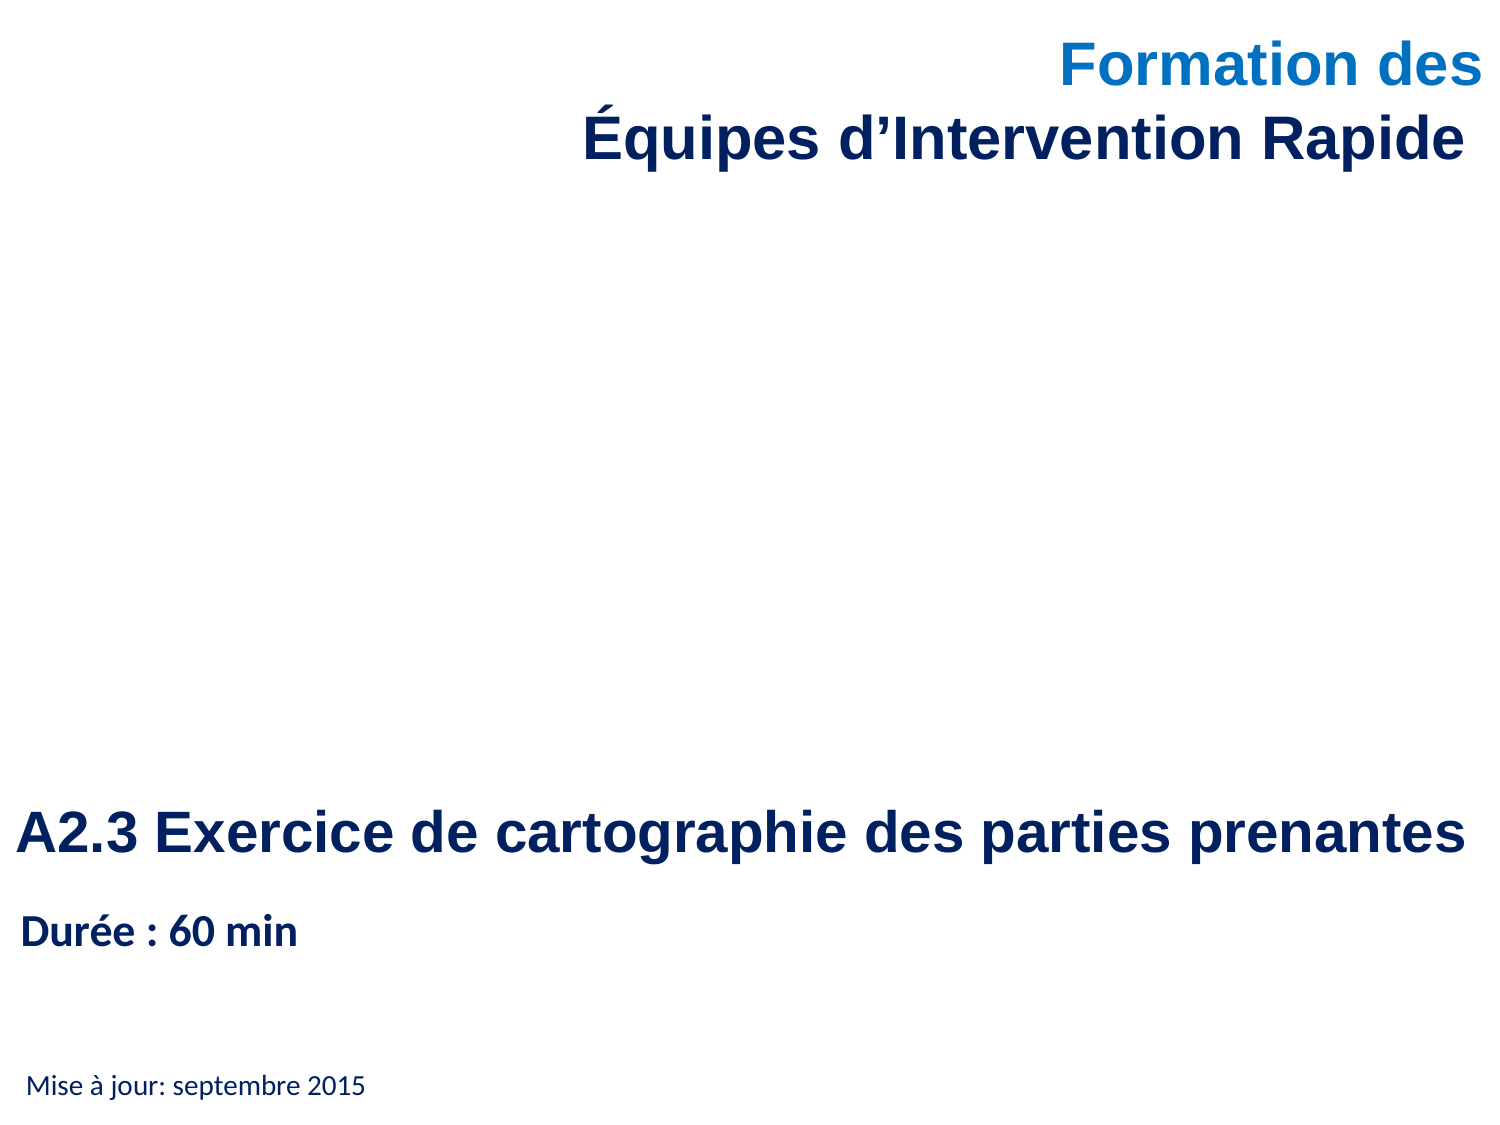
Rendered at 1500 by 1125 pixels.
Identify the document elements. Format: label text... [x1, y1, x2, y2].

text_box Mise à jour: septembre 2015 [11, 1058, 382, 1109]
subtitle A2.3 Exercice de cartographie des parties prenantes [0, 786, 1499, 905]
text_box Durée : 60 min [5, 893, 361, 964]
text_box Formation des Équipes d’Intervention Rapide [383, 14, 1499, 256]
